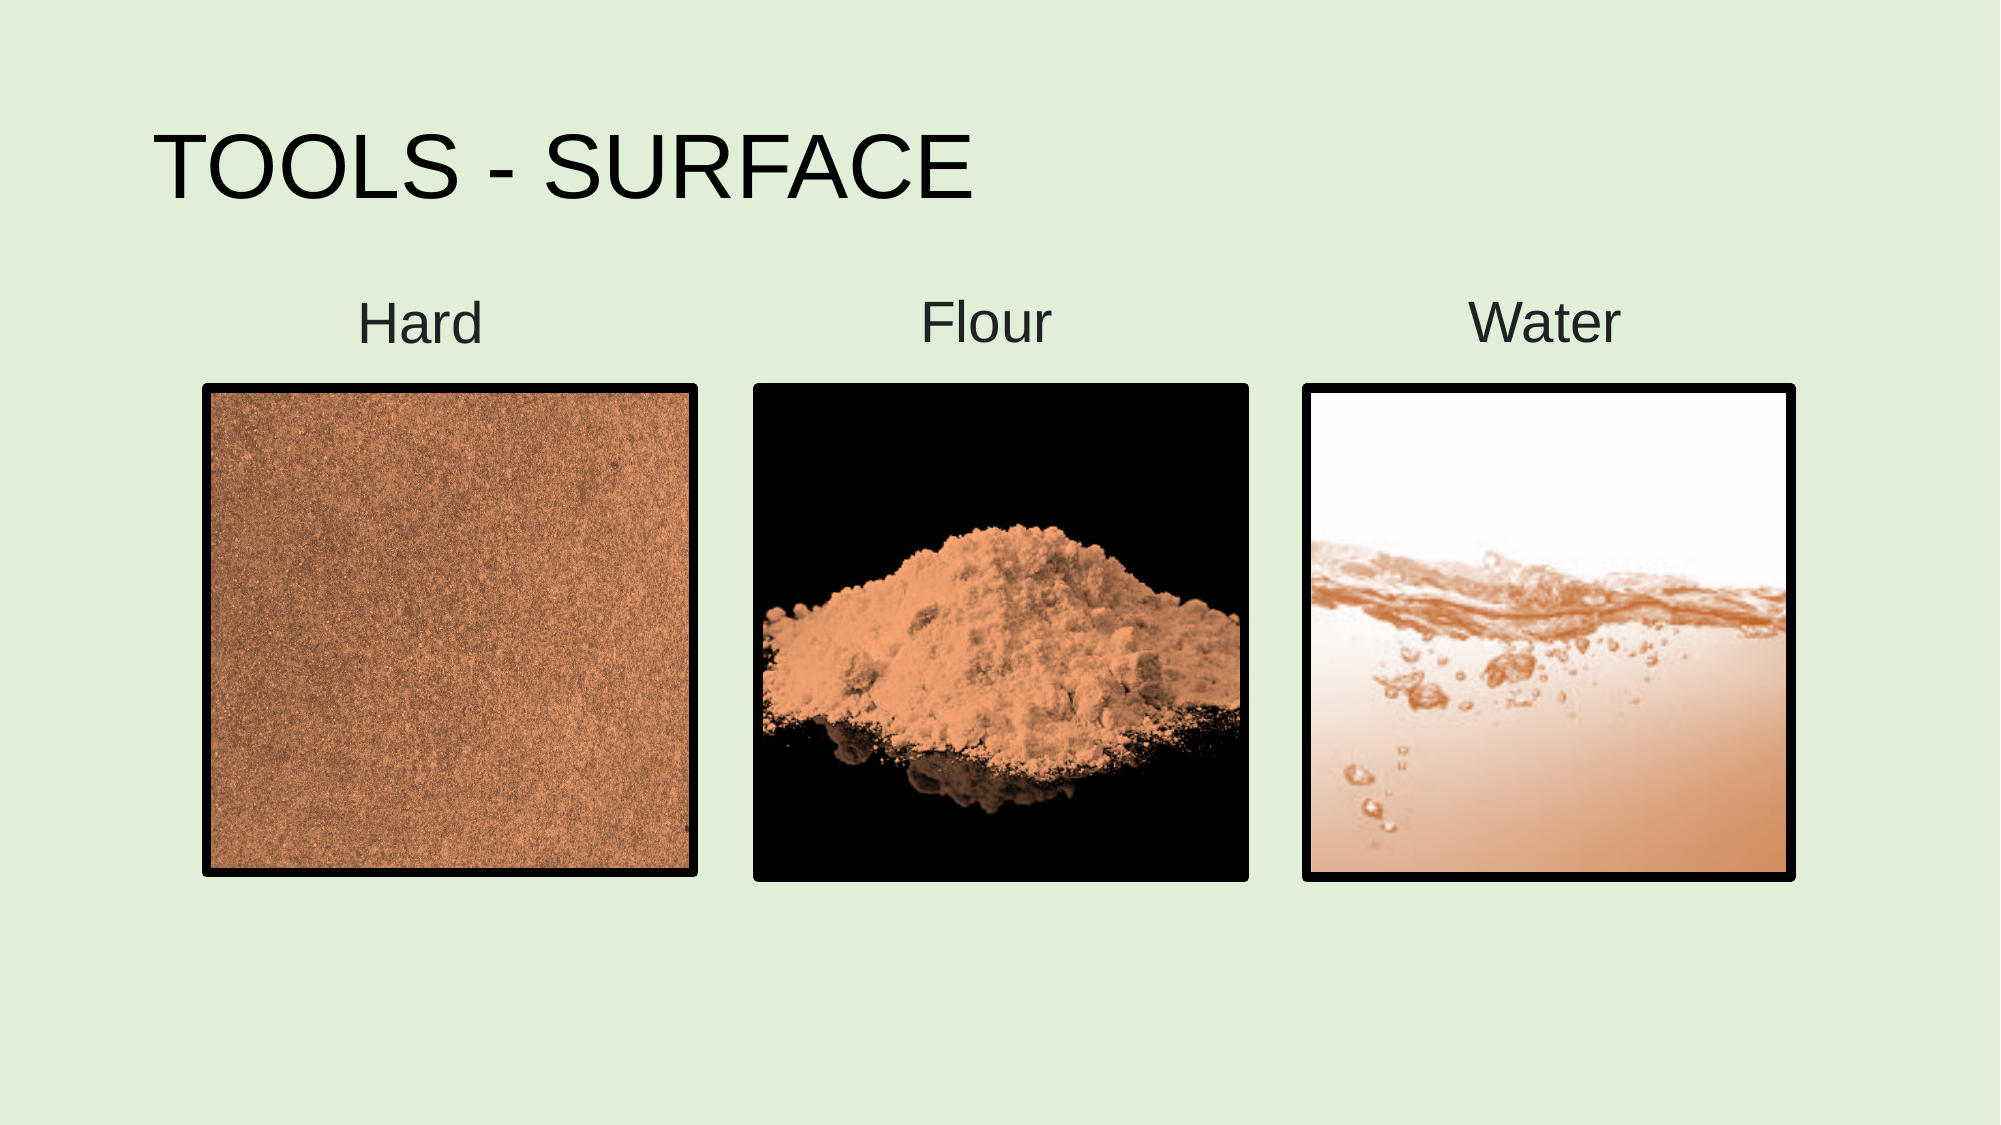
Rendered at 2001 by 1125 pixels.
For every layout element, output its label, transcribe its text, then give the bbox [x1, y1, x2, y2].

picture [1311, 392, 1787, 873]
picture [210, 392, 689, 869]
picture [762, 392, 1241, 873]
text_box Water [1453, 277, 1644, 391]
list Hard [342, 277, 560, 383]
title TOOLS - SURFACE [137, 59, 1863, 278]
text_box Flour [905, 277, 1095, 391]
